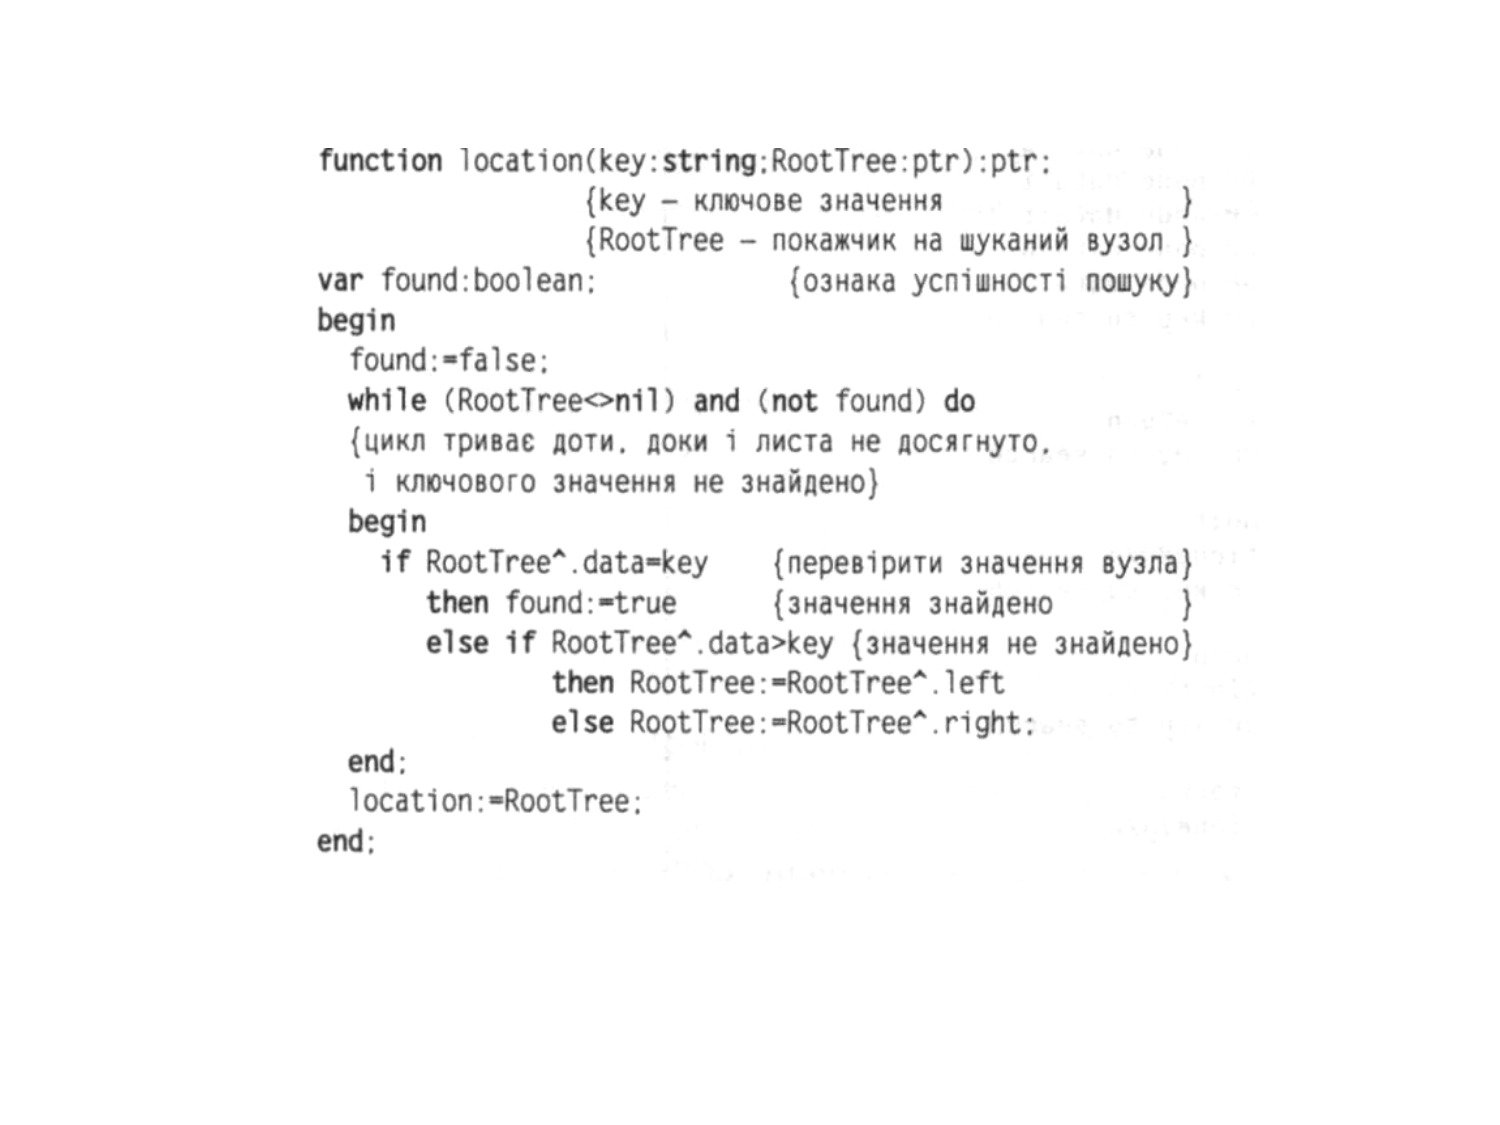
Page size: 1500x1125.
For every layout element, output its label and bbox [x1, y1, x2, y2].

picture [300, 148, 1259, 881]
